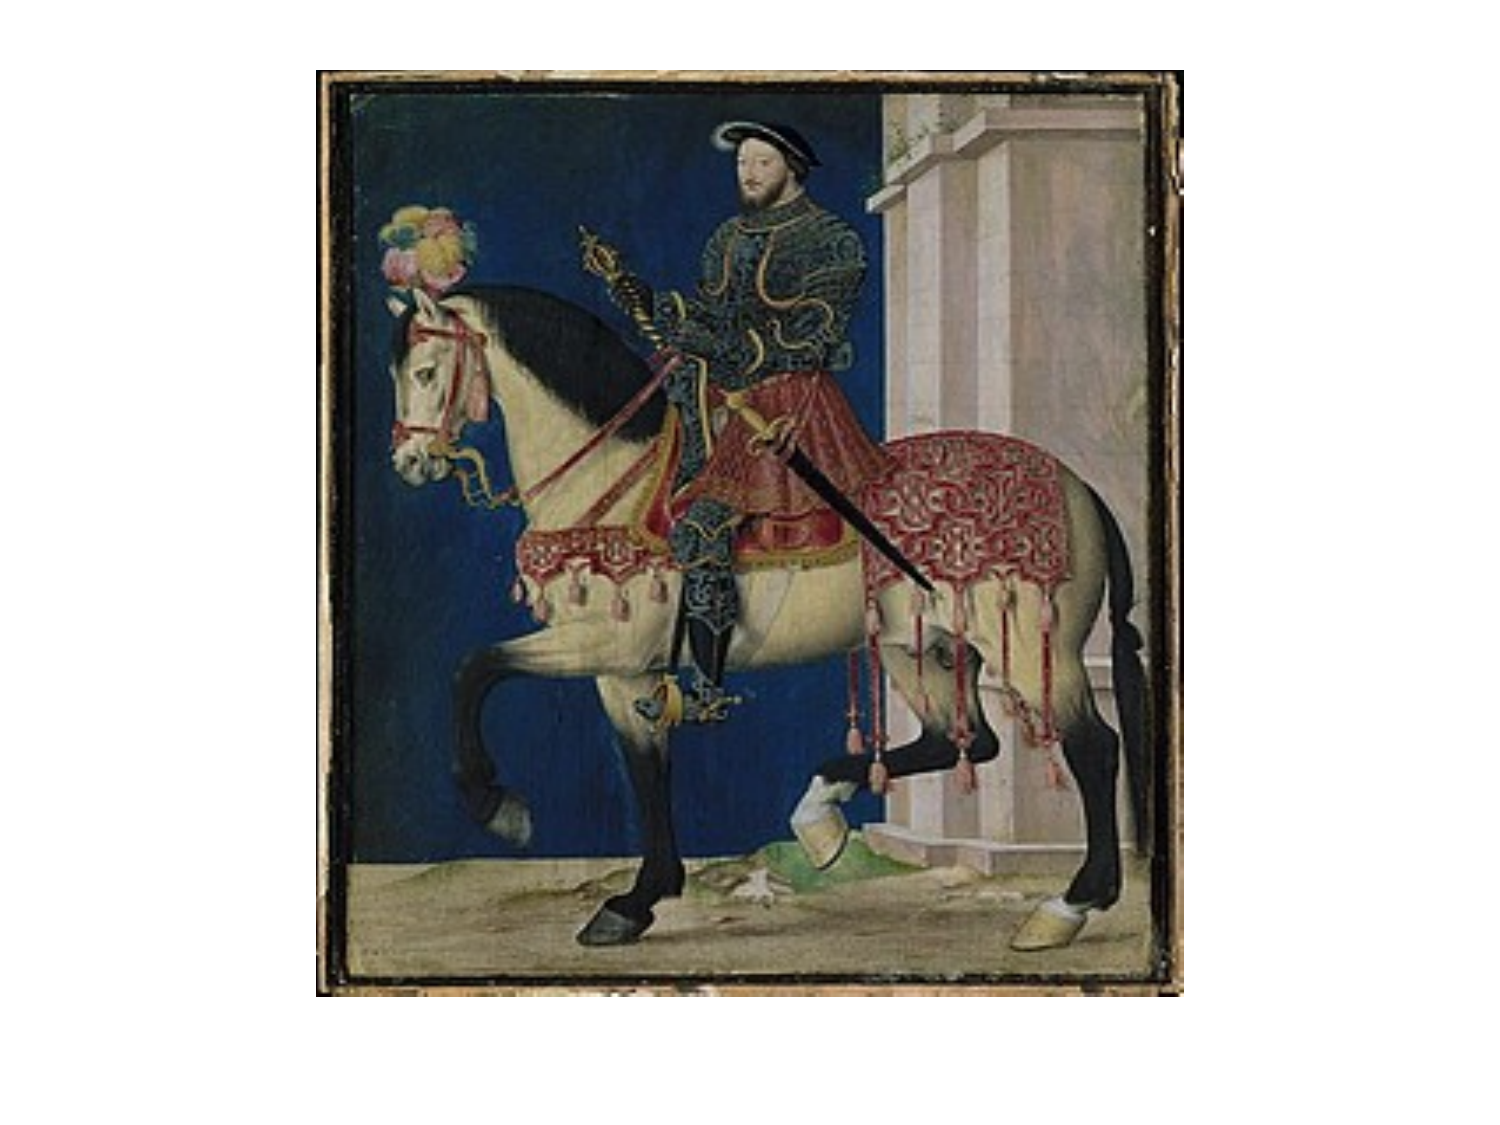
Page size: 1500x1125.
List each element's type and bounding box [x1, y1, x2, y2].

picture [316, 70, 1184, 997]
